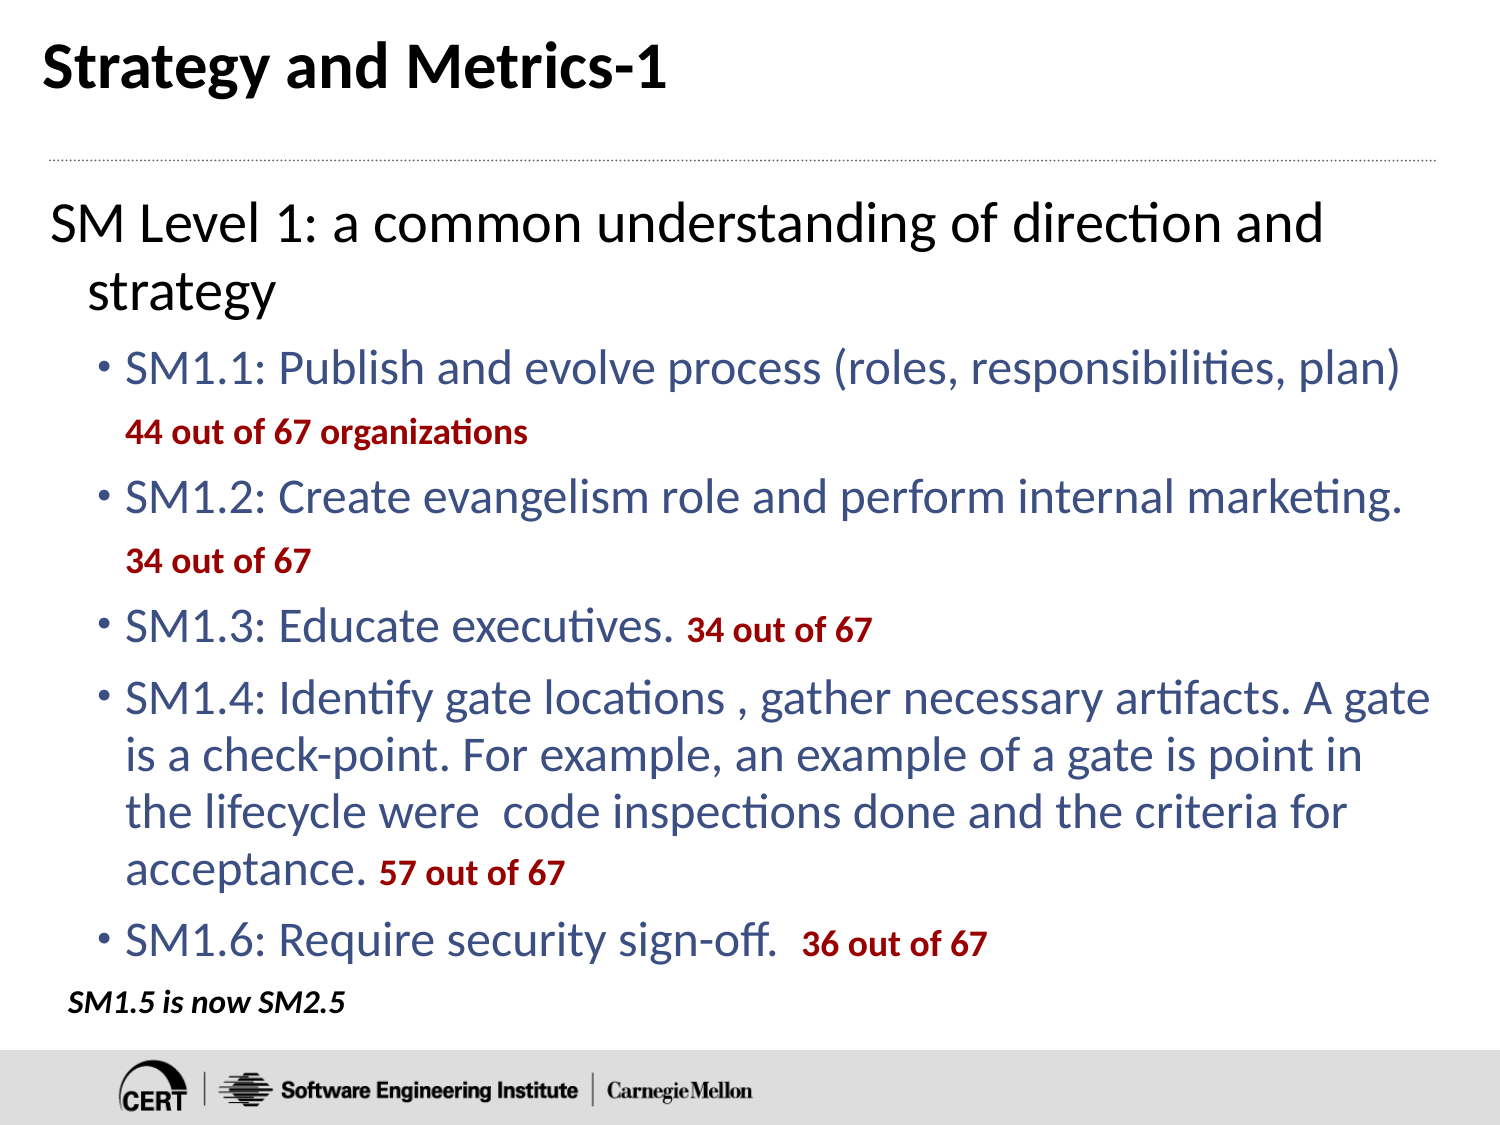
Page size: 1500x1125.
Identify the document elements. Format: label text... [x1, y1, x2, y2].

picture [102, 1056, 765, 1117]
title Strategy and Metrics-1 [42, 37, 1434, 155]
list SM Level 1: a common understanding of direction and strategy SM1.1: Publish and evolve process (roles, responsibilities, plan) 44 out of 67 organizations SM1.2: Create evangelism role and perform internal marketing. 34 out of 67 SM1.3: Educate executives. 34 out of 67 SM1.4: Identify gate locations , gather necessary artifacts. A gate is a check-point. For example, an example of a gate is point in the lifecycle were code inspections done and the criteria for acceptance. 57 out of 67 SM1.6: Require security sign-off. 36 out of 67 SM1.5 is now SM2.5 [49, 187, 1438, 1001]
